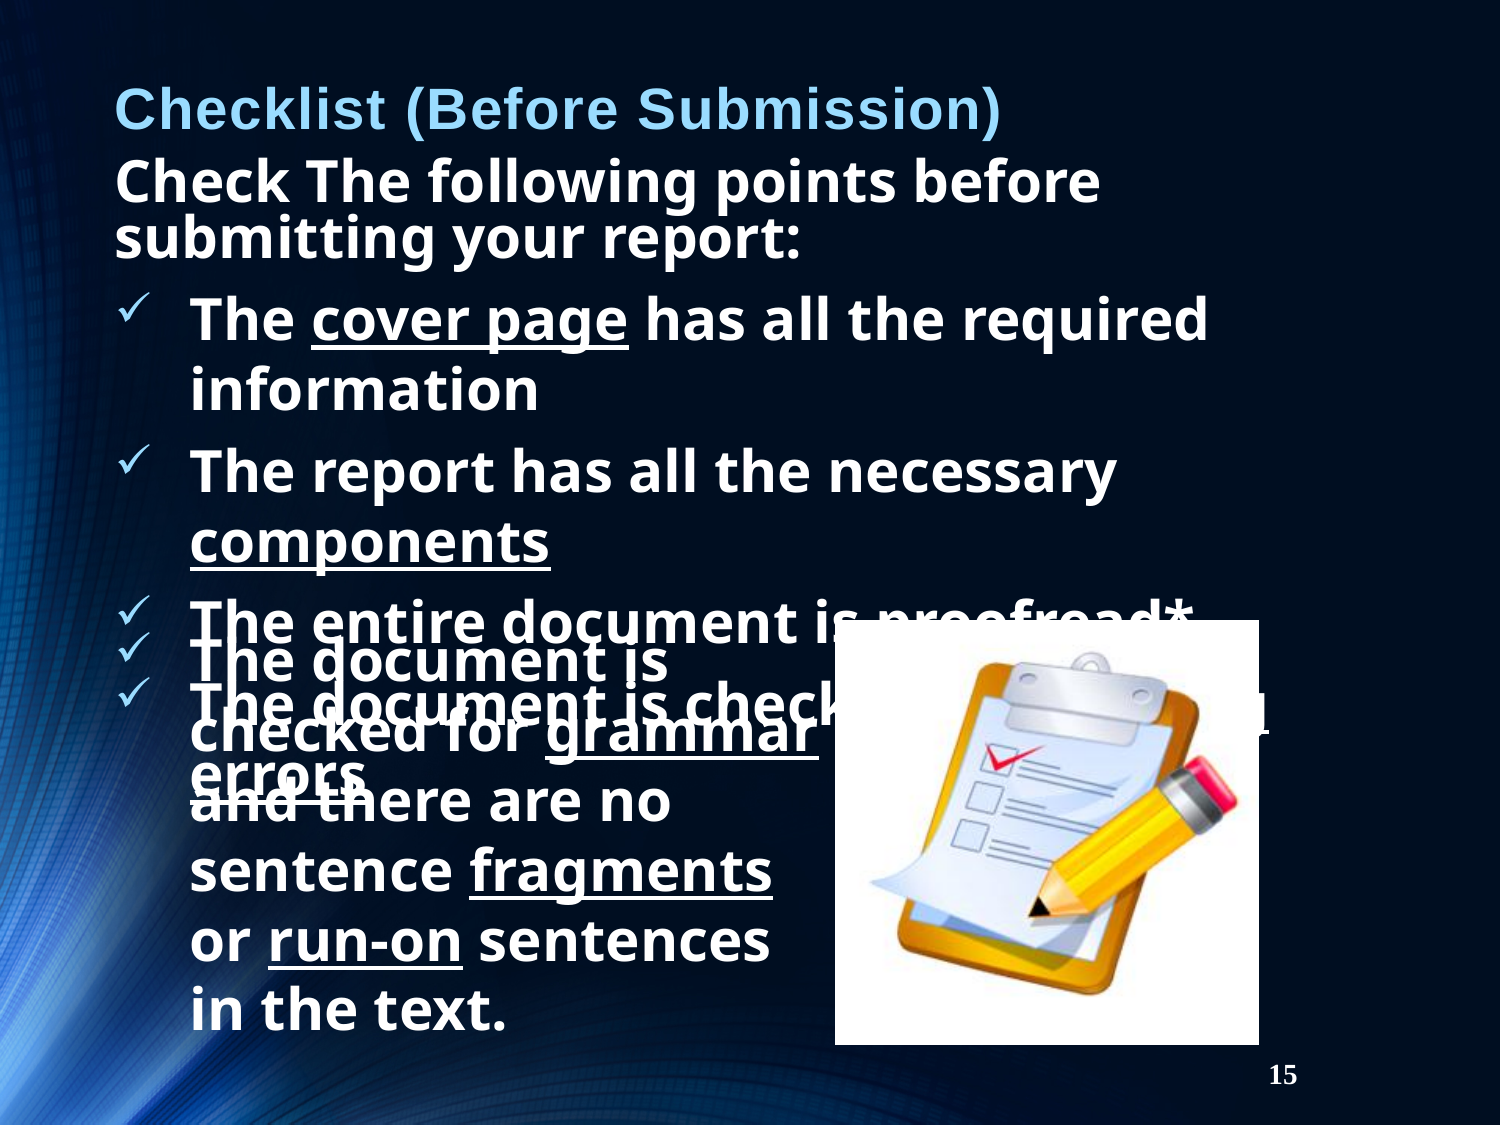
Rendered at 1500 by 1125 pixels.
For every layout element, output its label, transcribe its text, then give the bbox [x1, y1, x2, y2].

text_box The document is checked for grammar and there are no sentence fragments or run-on sentences in the text. [99, 615, 850, 1050]
title Checklist (Before Submission) [99, 24, 1226, 150]
slide_number 15 [1209, 1050, 1313, 1096]
text_box Check The following points before submitting your report: [99, 149, 1366, 275]
text_box The cover page has all the required information The report has all the necessary components The entire document is proofread* The document is checked for spelling errors [99, 275, 1402, 815]
picture [0, 0, 1500, 1125]
